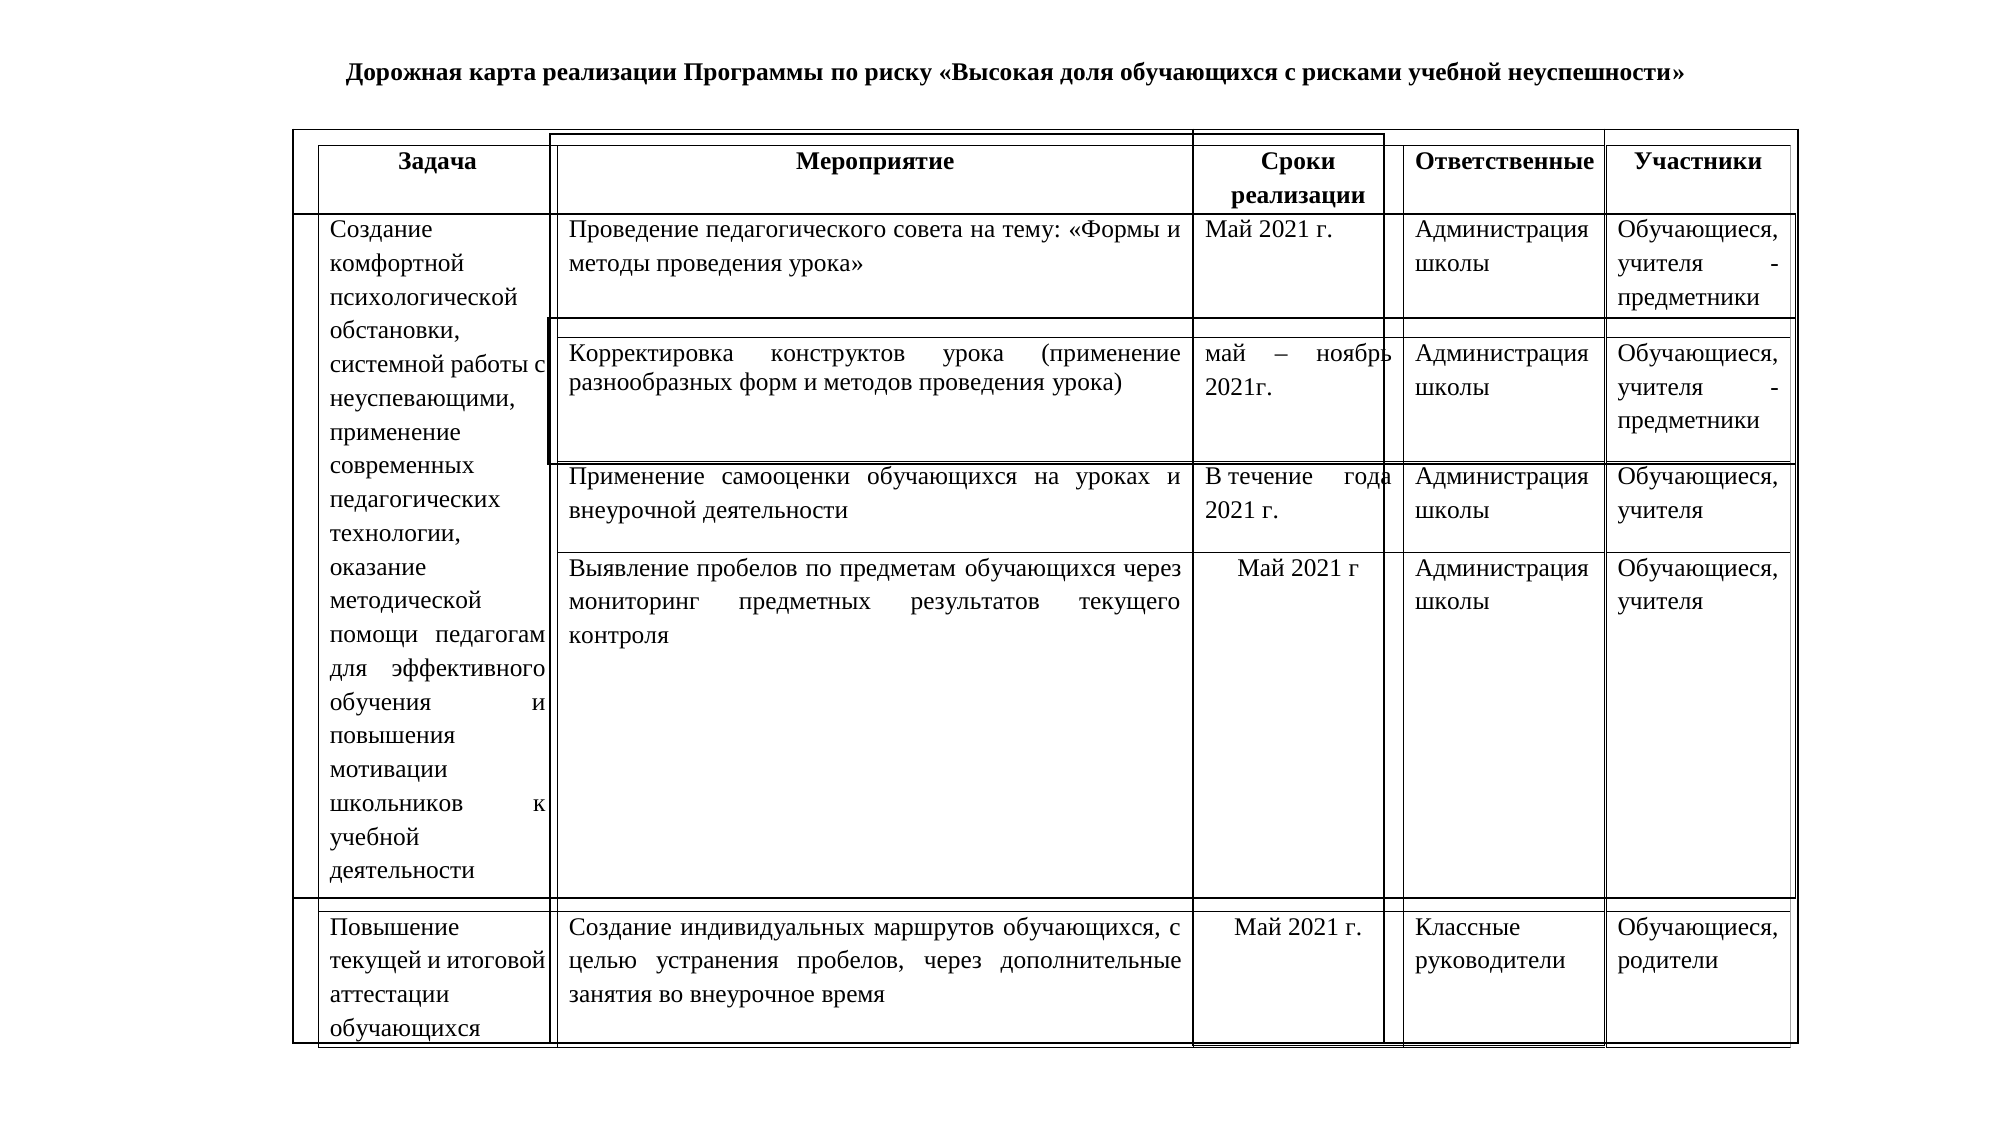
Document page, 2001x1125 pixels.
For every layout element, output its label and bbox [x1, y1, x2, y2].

table_header [1791, 319, 1795, 463]
table_header [1791, 465, 1795, 897]
table_header [1791, 130, 1797, 1042]
table_header [1791, 215, 1795, 317]
picture [240, 56, 1791, 1049]
